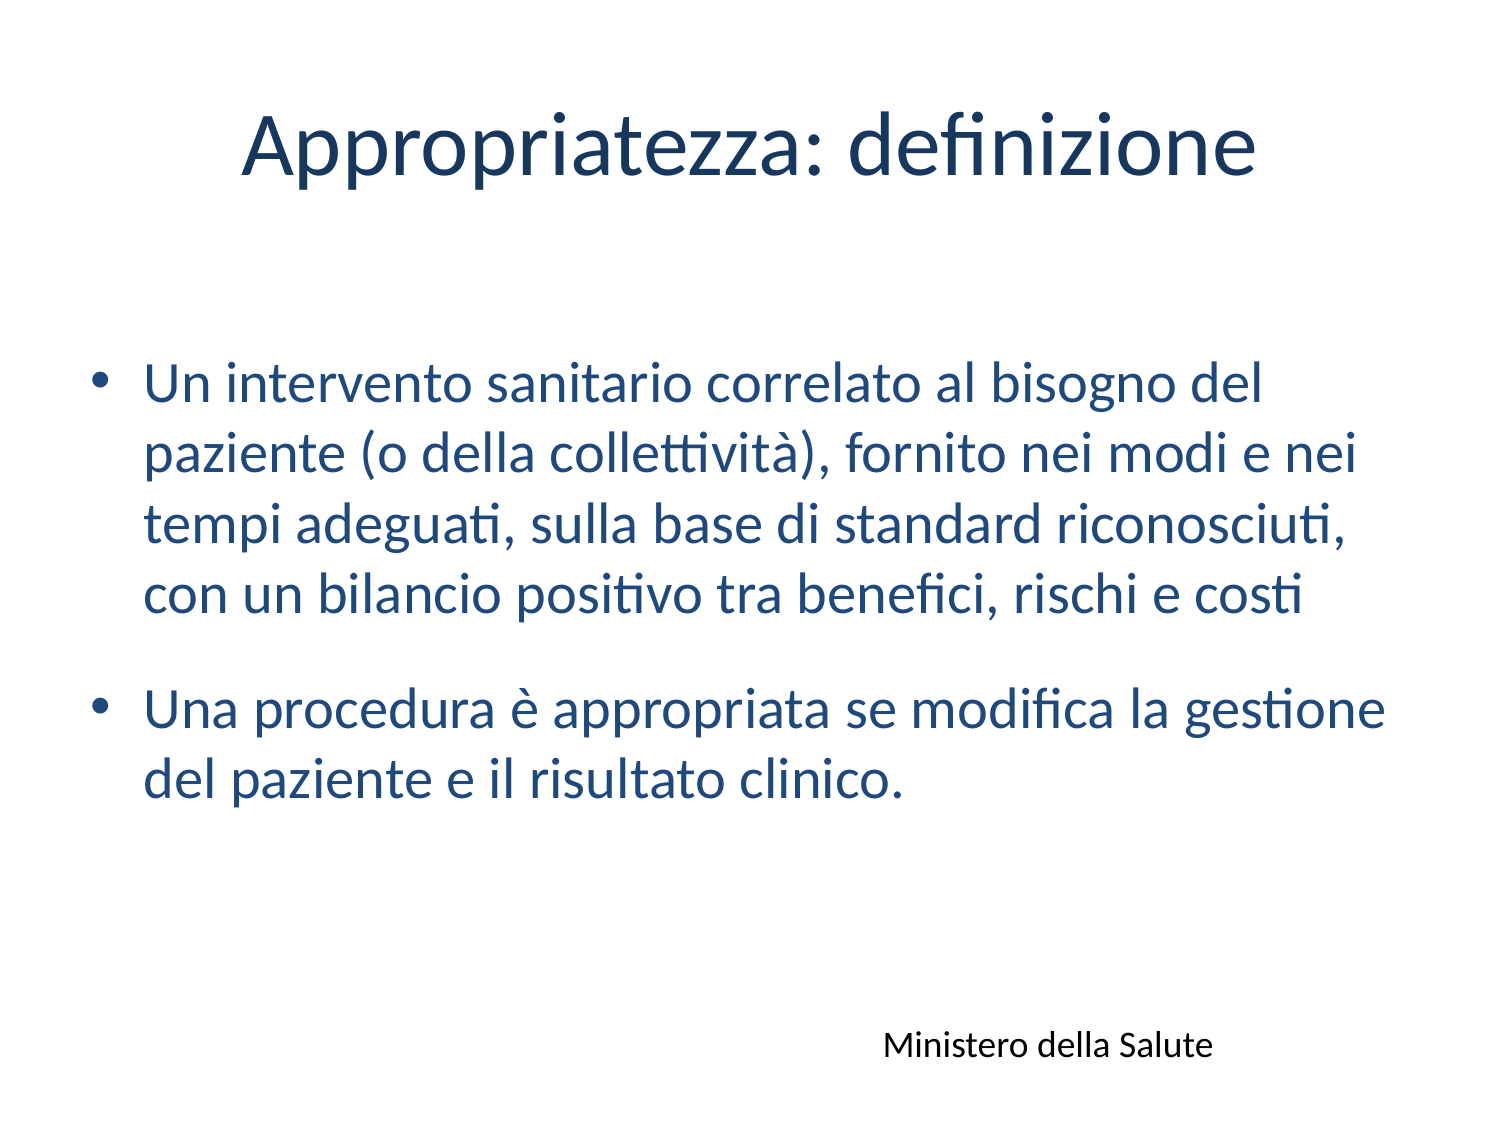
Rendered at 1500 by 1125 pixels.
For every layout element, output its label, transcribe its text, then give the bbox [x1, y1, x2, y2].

text_box Ministero della Salute [867, 1012, 1463, 1073]
title Appropriatezza: definizione [74, 44, 1426, 233]
list Un intervento sanitario correlato al bisogno del paziente (o della collettività), fornito nei modi e nei tempi adeguati, sulla base di standard riconosciuti, con un bilancio positivo tra benefici, rischi e costi Una procedura è appropriata se modifica la gestione del paziente e il risultato clinico. [74, 335, 1426, 826]
